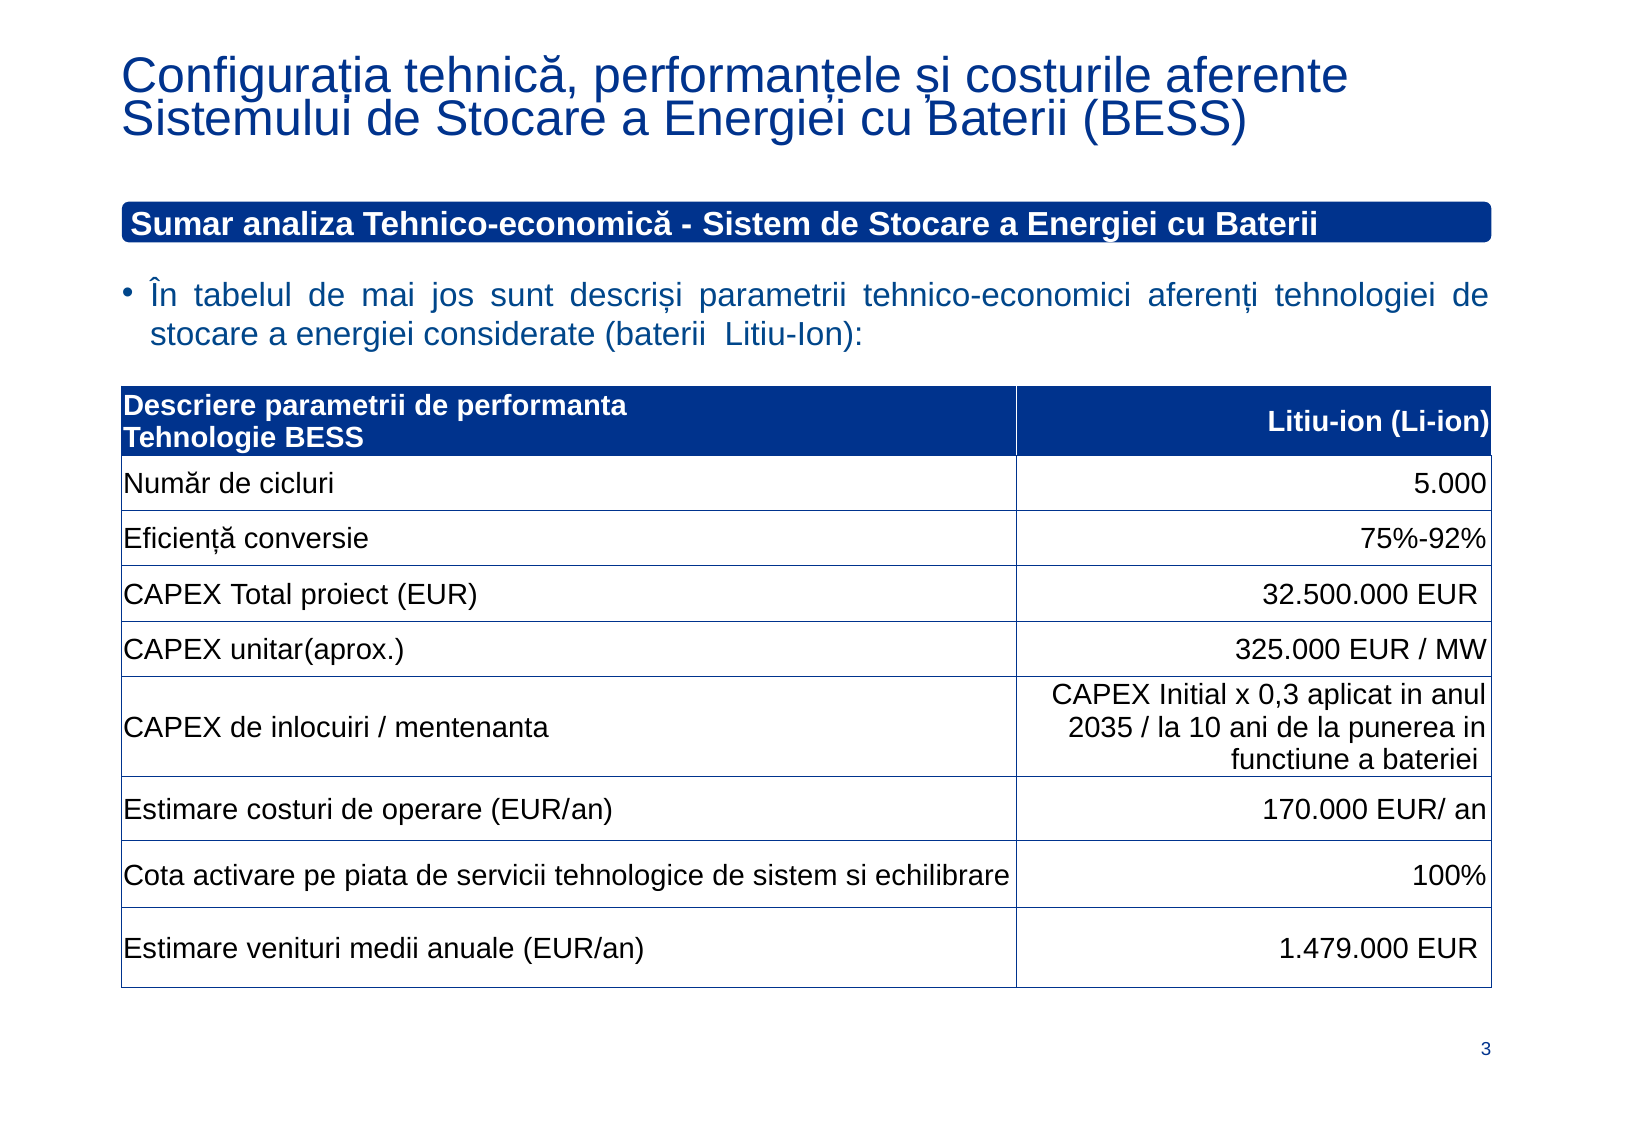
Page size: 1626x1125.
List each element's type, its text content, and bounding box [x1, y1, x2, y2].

table_cell Estimare costuri de operare (EUR/an) [122, 777, 1016, 840]
table_cell 5.000 [1017, 456, 1491, 510]
table_cell Număr de cicluri [122, 456, 1016, 510]
table_cell Eficiență conversie [122, 511, 1016, 565]
table_header Litiu-ion (Li-ion) [1017, 387, 1491, 455]
table_cell 32.500.000 EUR [1017, 566, 1491, 621]
table_cell CAPEX Total proiect (EUR) [122, 566, 1016, 621]
text_box În tabelul de mai jos sunt descriși parametrii tehnico-economici aferenți tehnologiei de stocare a energiei considerate (baterii Litiu-Ion): [121, 272, 1492, 386]
table_cell Cota activare pe piata de servicii tehnologice de sistem si echilibrare [122, 841, 1016, 907]
text_box Sumar analiza Tehnico-economică - Sistem de Stocare a Energiei cu Baterii [121, 201, 1492, 243]
table_cell Estimare venituri medii anuale (EUR/an) [122, 908, 1016, 987]
table_cell 75%-92% [1017, 511, 1491, 565]
title Configurația tehnică, performanțele și costurile aferente Sistemului de Stocare a Energiei cu Baterii (BESS) [121, 59, 1537, 187]
table_cell CAPEX Initial x 0,3 aplicat in anul 2035 / la 10 ani de la punerea in functiune a bateriei [1017, 677, 1491, 776]
table_cell CAPEX de inlocuiri / mentenanta [122, 677, 1016, 776]
table_cell 100% [1017, 841, 1491, 907]
table_cell 170.000 EUR/ an [1017, 777, 1491, 840]
table_cell 1.479.000 EUR [1017, 908, 1491, 987]
table_cell 325.000 EUR / MW [1017, 622, 1491, 676]
table_cell CAPEX unitar(aprox.) [122, 622, 1016, 676]
table_header Descriere parametrii de performanta Tehnologie BESS [122, 387, 1016, 455]
